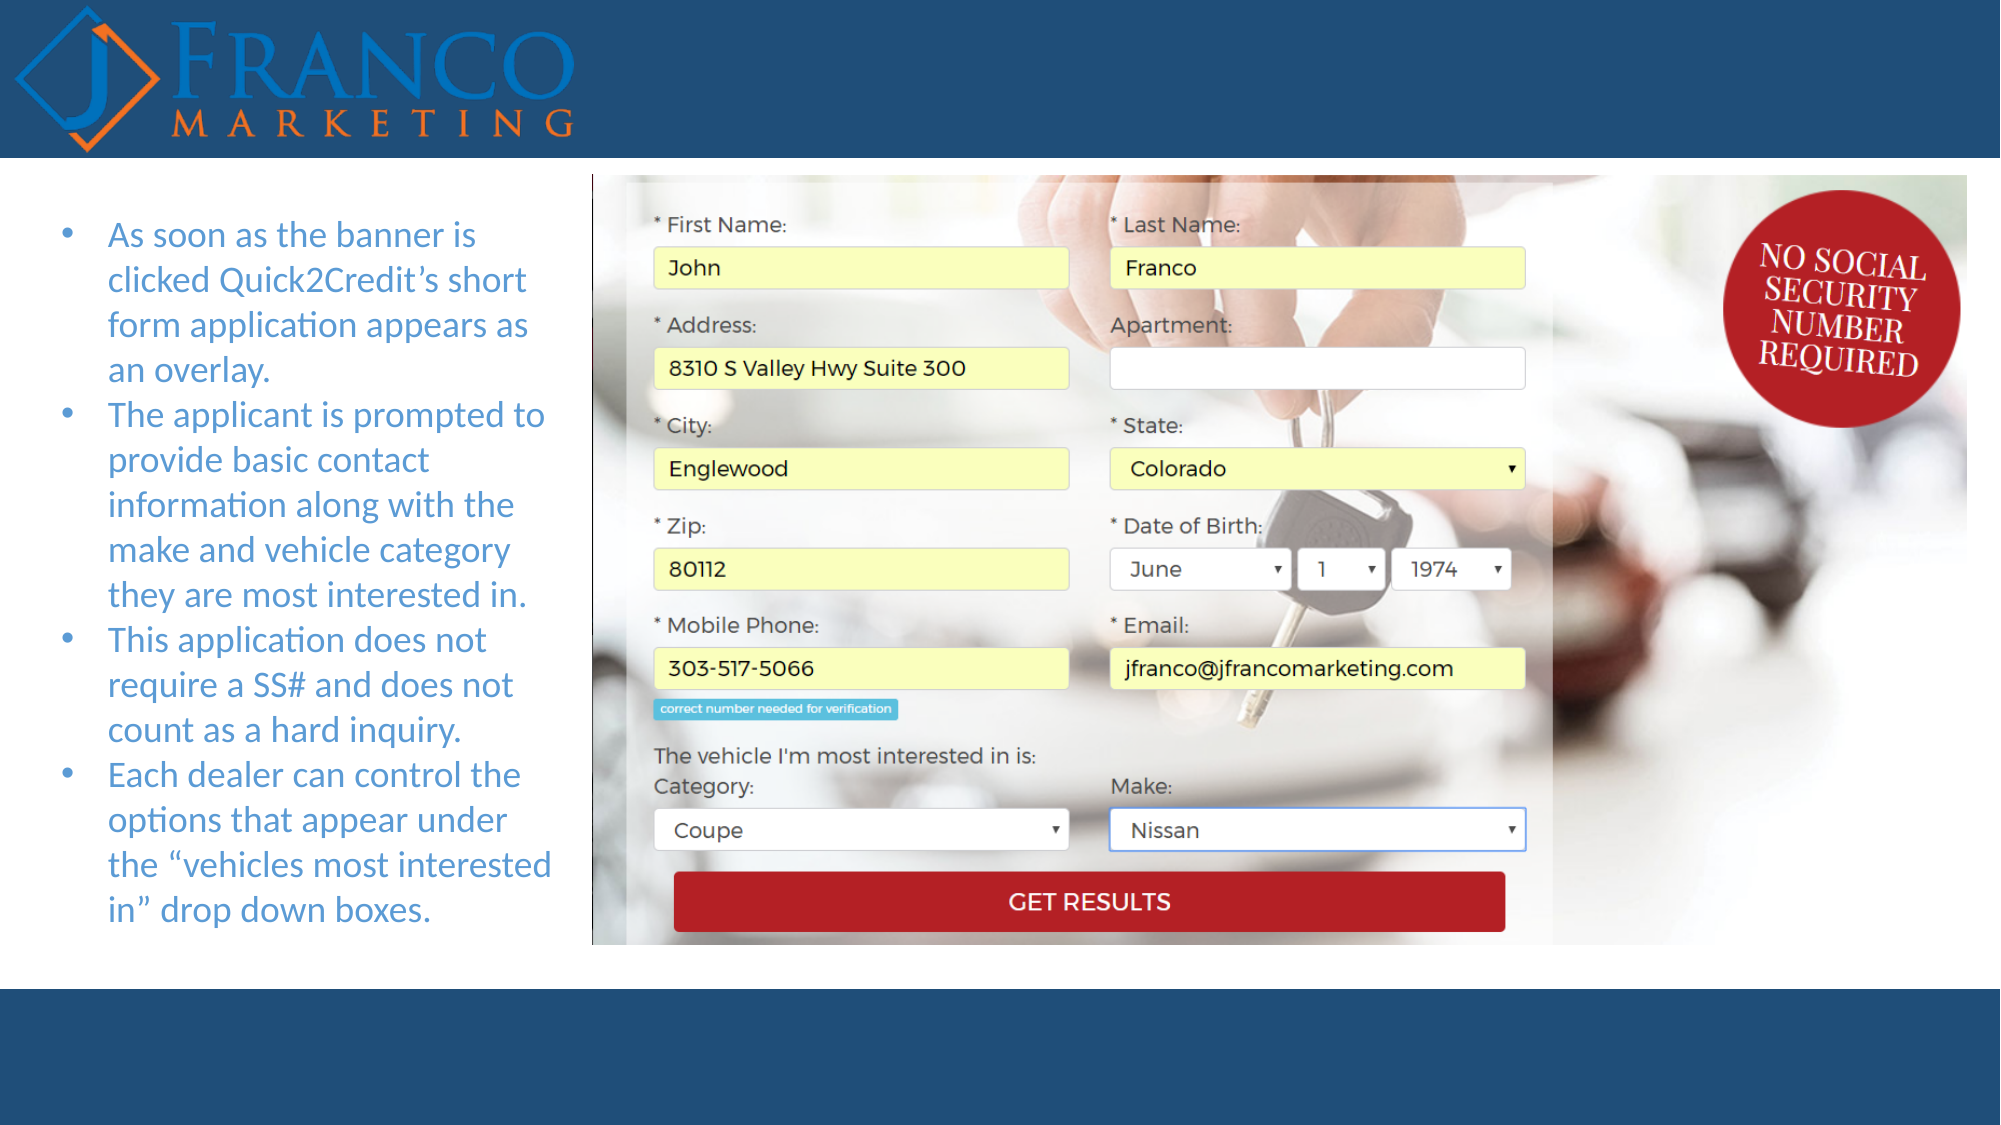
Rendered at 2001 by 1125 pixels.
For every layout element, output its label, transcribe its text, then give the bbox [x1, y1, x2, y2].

picture [14, 5, 574, 153]
text_box [0, 989, 2000, 1125]
text_box As soon as the banner is clicked Quick2Credit’s short form application appears as an overlay. The applicant is prompted to provide basic contact information along with the make and vehicle category they are most interested in. This application does not require a SS# and does not count as a hard inquiry. Each dealer can control the options that appear under the “vehicles most interested in” drop down boxes. [46, 202, 574, 938]
text_box [0, 0, 2000, 158]
picture [592, 174, 1967, 945]
